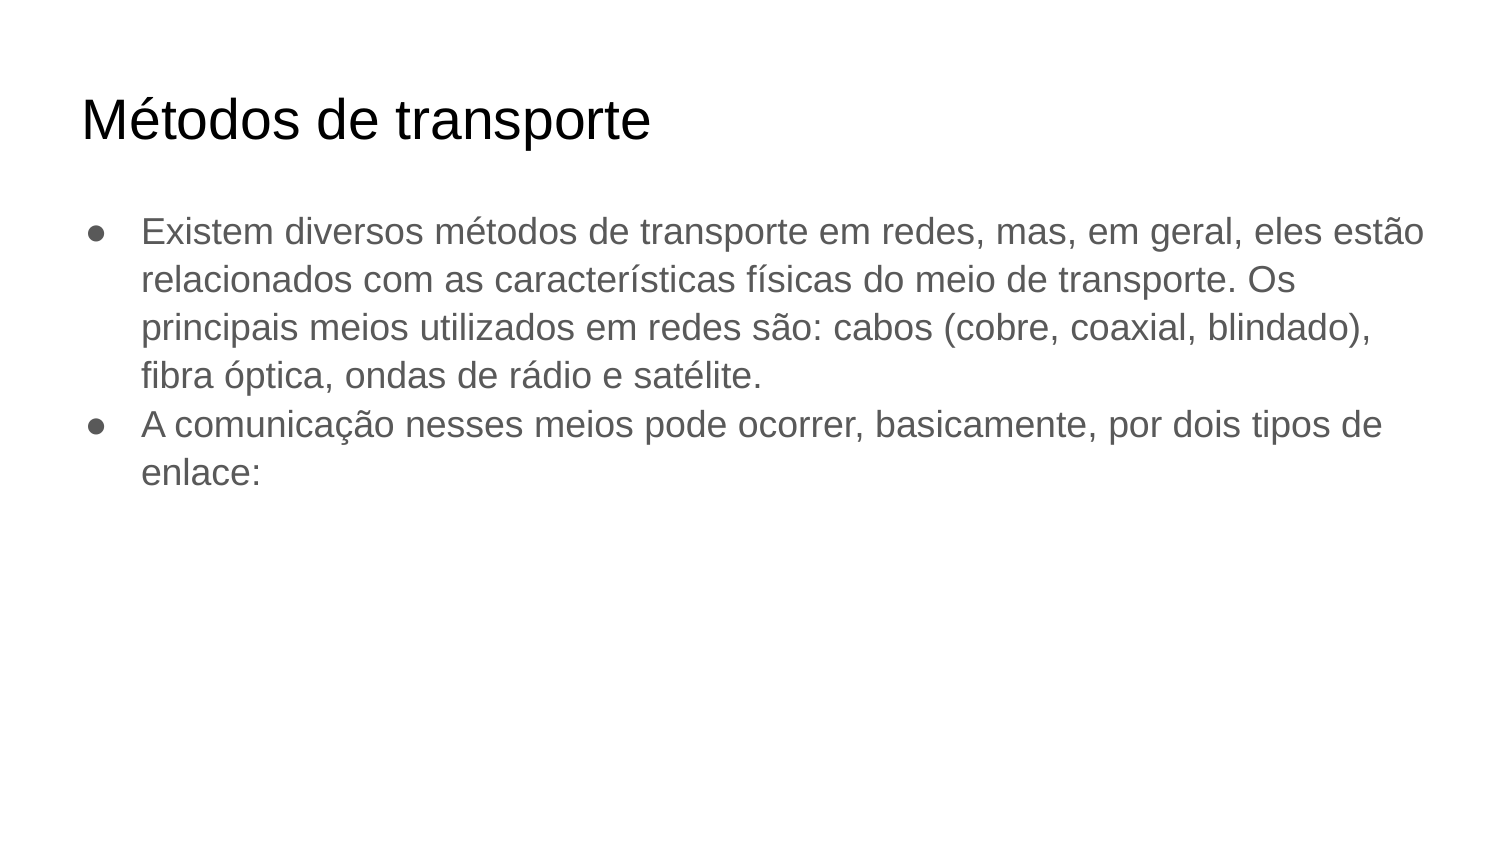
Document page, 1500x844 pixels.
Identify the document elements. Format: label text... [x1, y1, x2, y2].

title Métodos de transporte [51, 72, 1449, 167]
list Existem diversos métodos de transporte em redes, mas, em geral, eles estão relacionados com as características físicas do meio de transporte. Os principais meios utilizados em redes são: cabos (cobre, coaxial, blindado), fibra óptica, ondas de rádio e satélite. A comunicação nesses meios pode ocorrer, basicamente, por dois tipos de enlace: [51, 189, 1449, 750]
